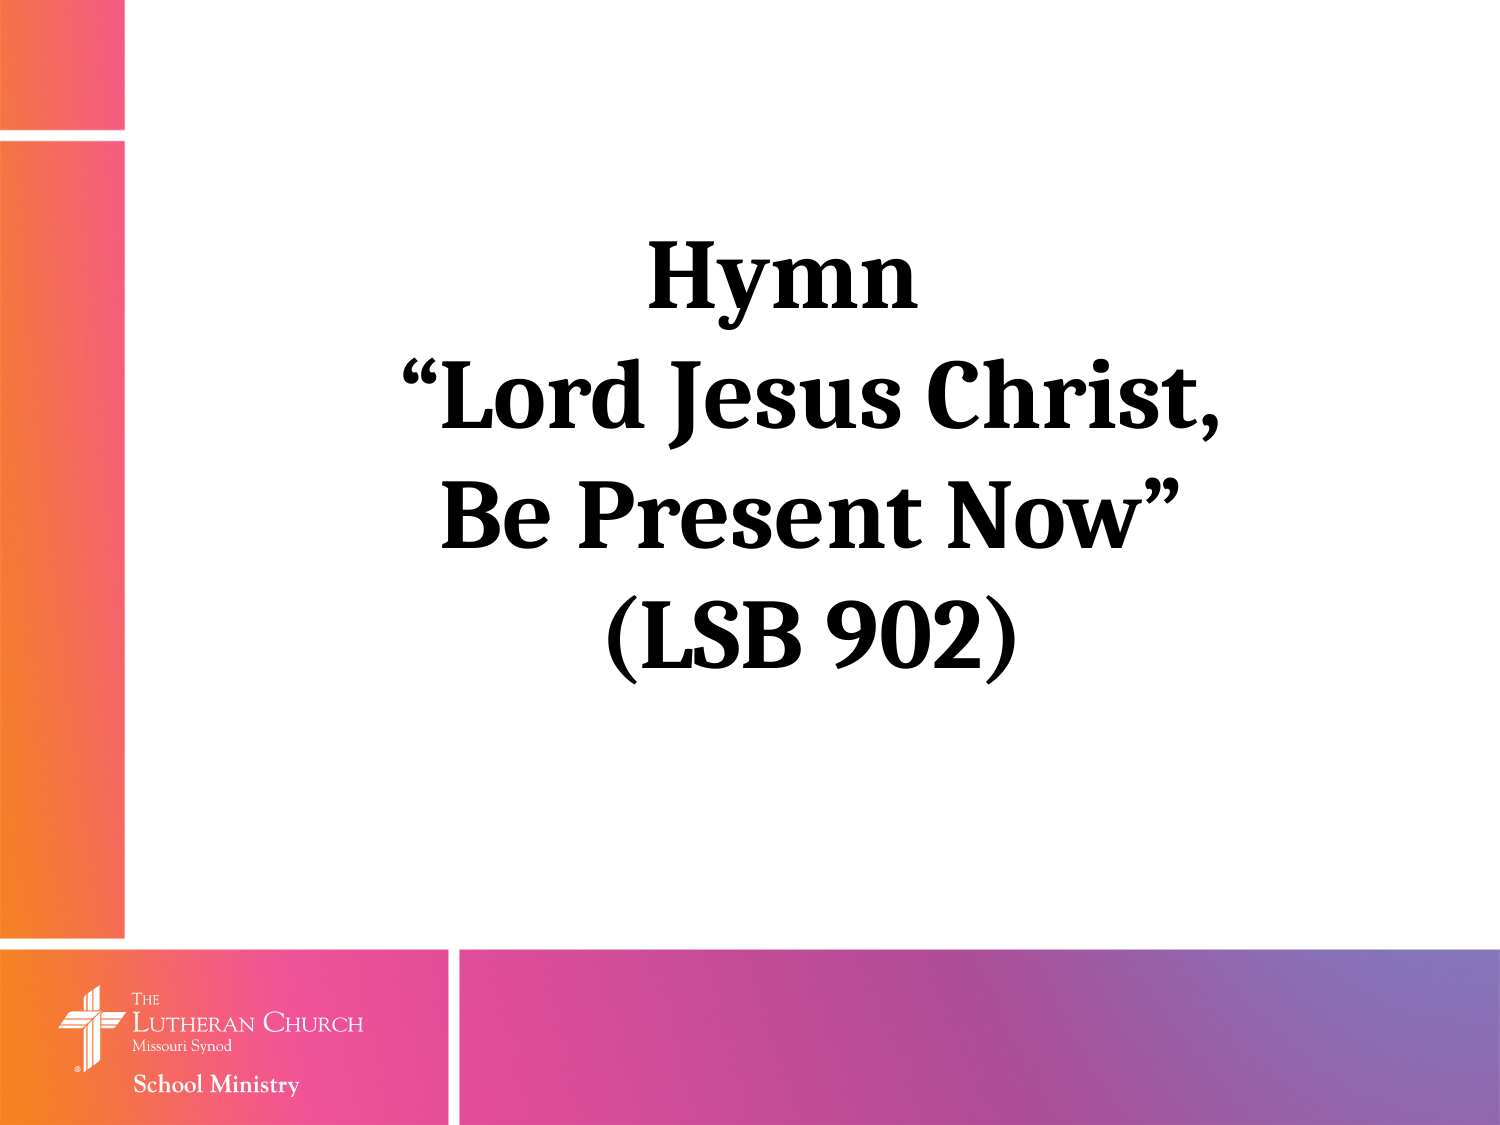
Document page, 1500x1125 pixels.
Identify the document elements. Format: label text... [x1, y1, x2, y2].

list Hymn “Lord Jesus Christ, Be Present Now” (LSB 902) [170, 201, 1397, 744]
picture [0, 0, 1500, 1125]
